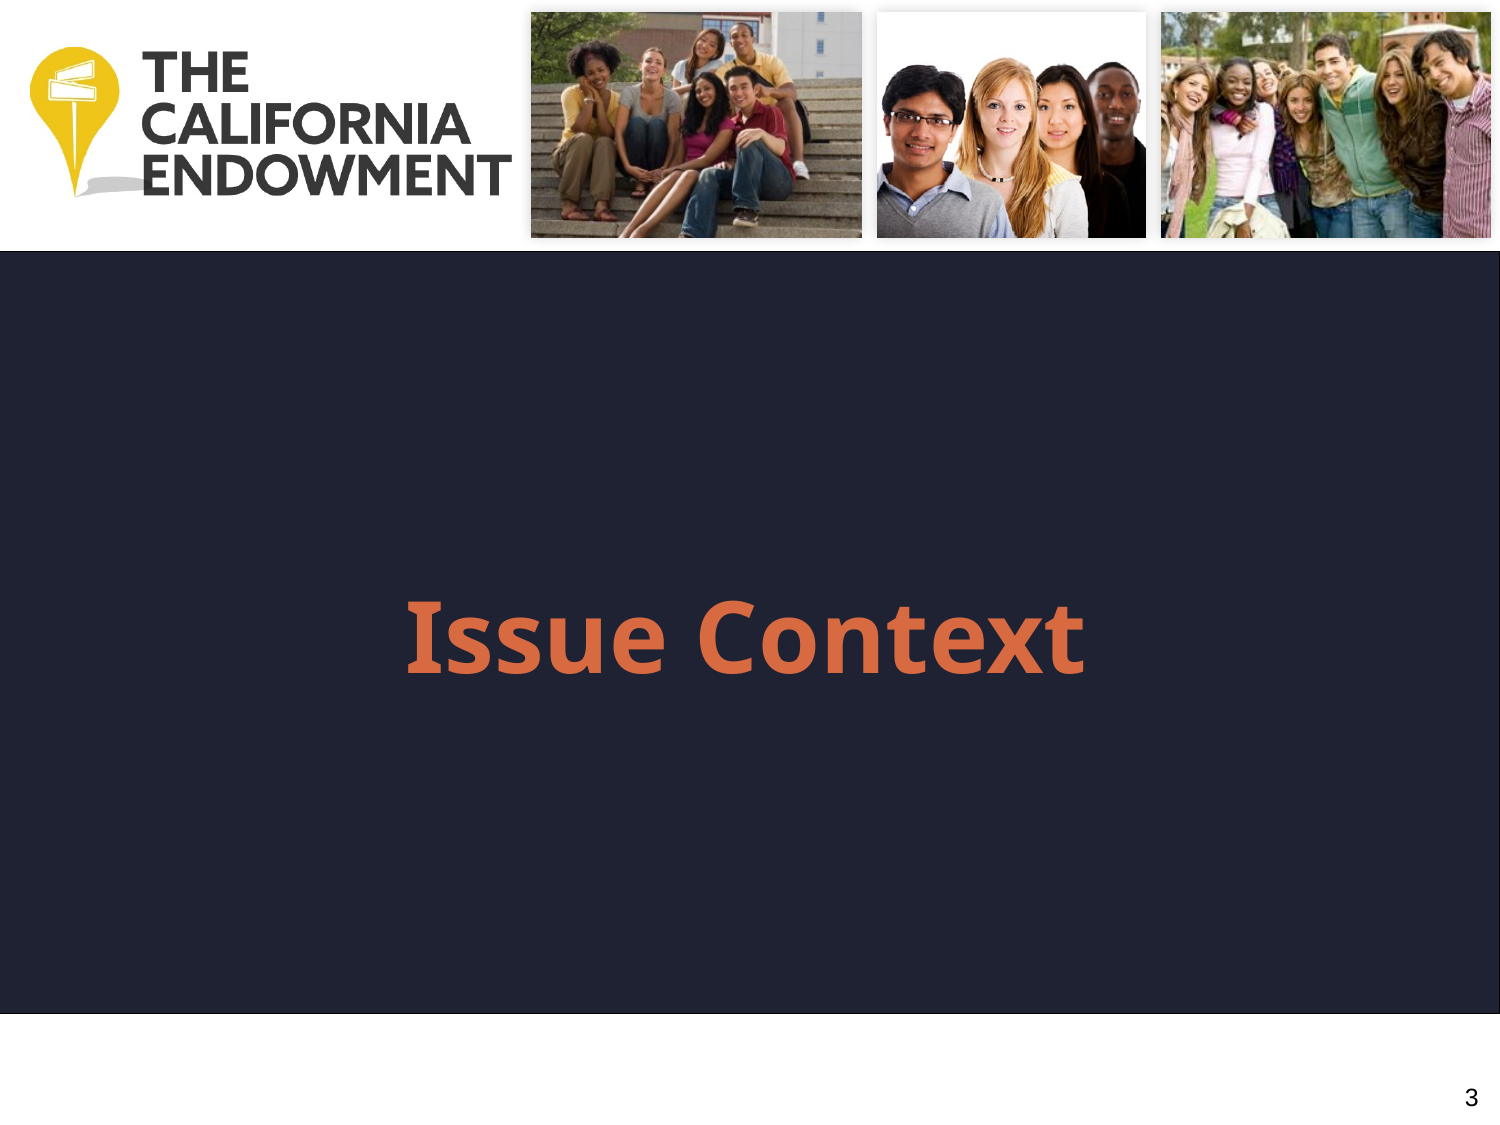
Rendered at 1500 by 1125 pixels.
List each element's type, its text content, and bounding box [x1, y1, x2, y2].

picture [30, 47, 517, 226]
list Issue Context [28, 277, 1466, 990]
picture [1161, 12, 1491, 238]
picture [531, 12, 862, 238]
picture [877, 12, 1146, 238]
